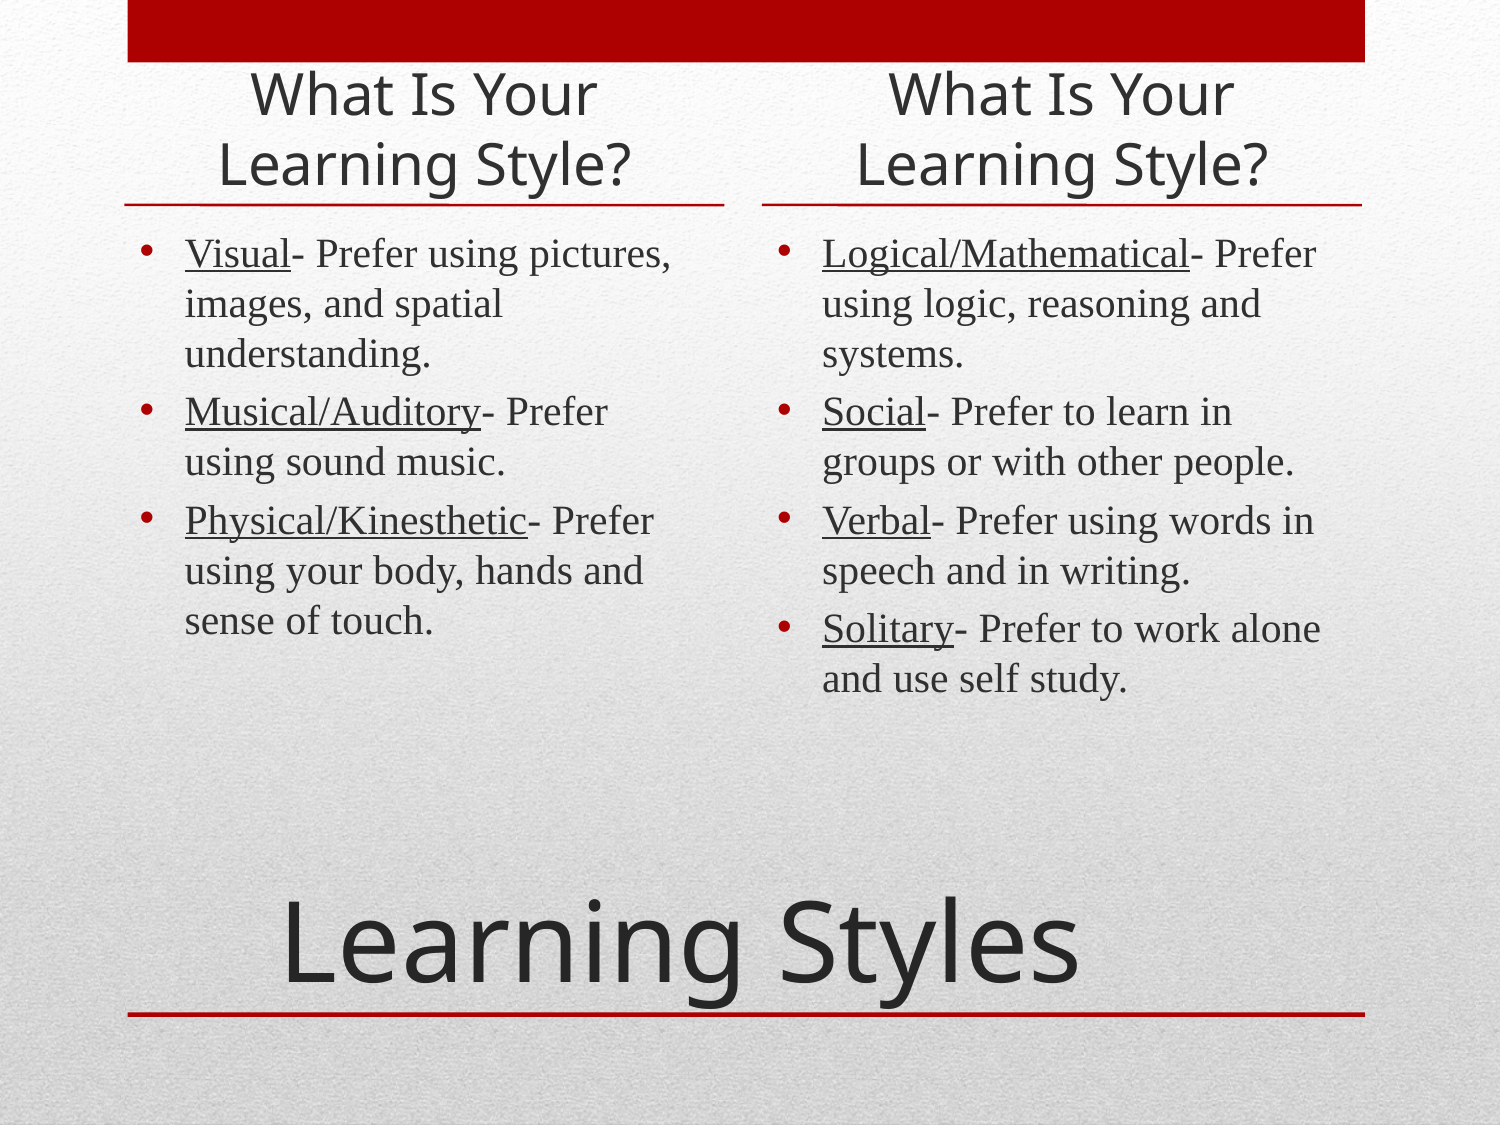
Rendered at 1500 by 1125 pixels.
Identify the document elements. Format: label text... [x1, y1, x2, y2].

list What Is Your Learning Style? [124, 99, 725, 205]
list Logical/Mathematical- Prefer using logic, reasoning and systems. Social- Prefer to learn in groups or with other people. Verbal- Prefer using words in speech and in writing. Solitary- Prefer to work alone and use self study. [761, 218, 1362, 718]
list Visual- Prefer using pictures, images, and spatial understanding. Musical/Auditory- Prefer using sound music. Physical/Kinesthetic- Prefer using your body, hands and sense of touch. [124, 218, 725, 718]
title Learning Styles [125, 750, 1238, 1013]
list What Is Your Learning Style? [761, 99, 1362, 205]
